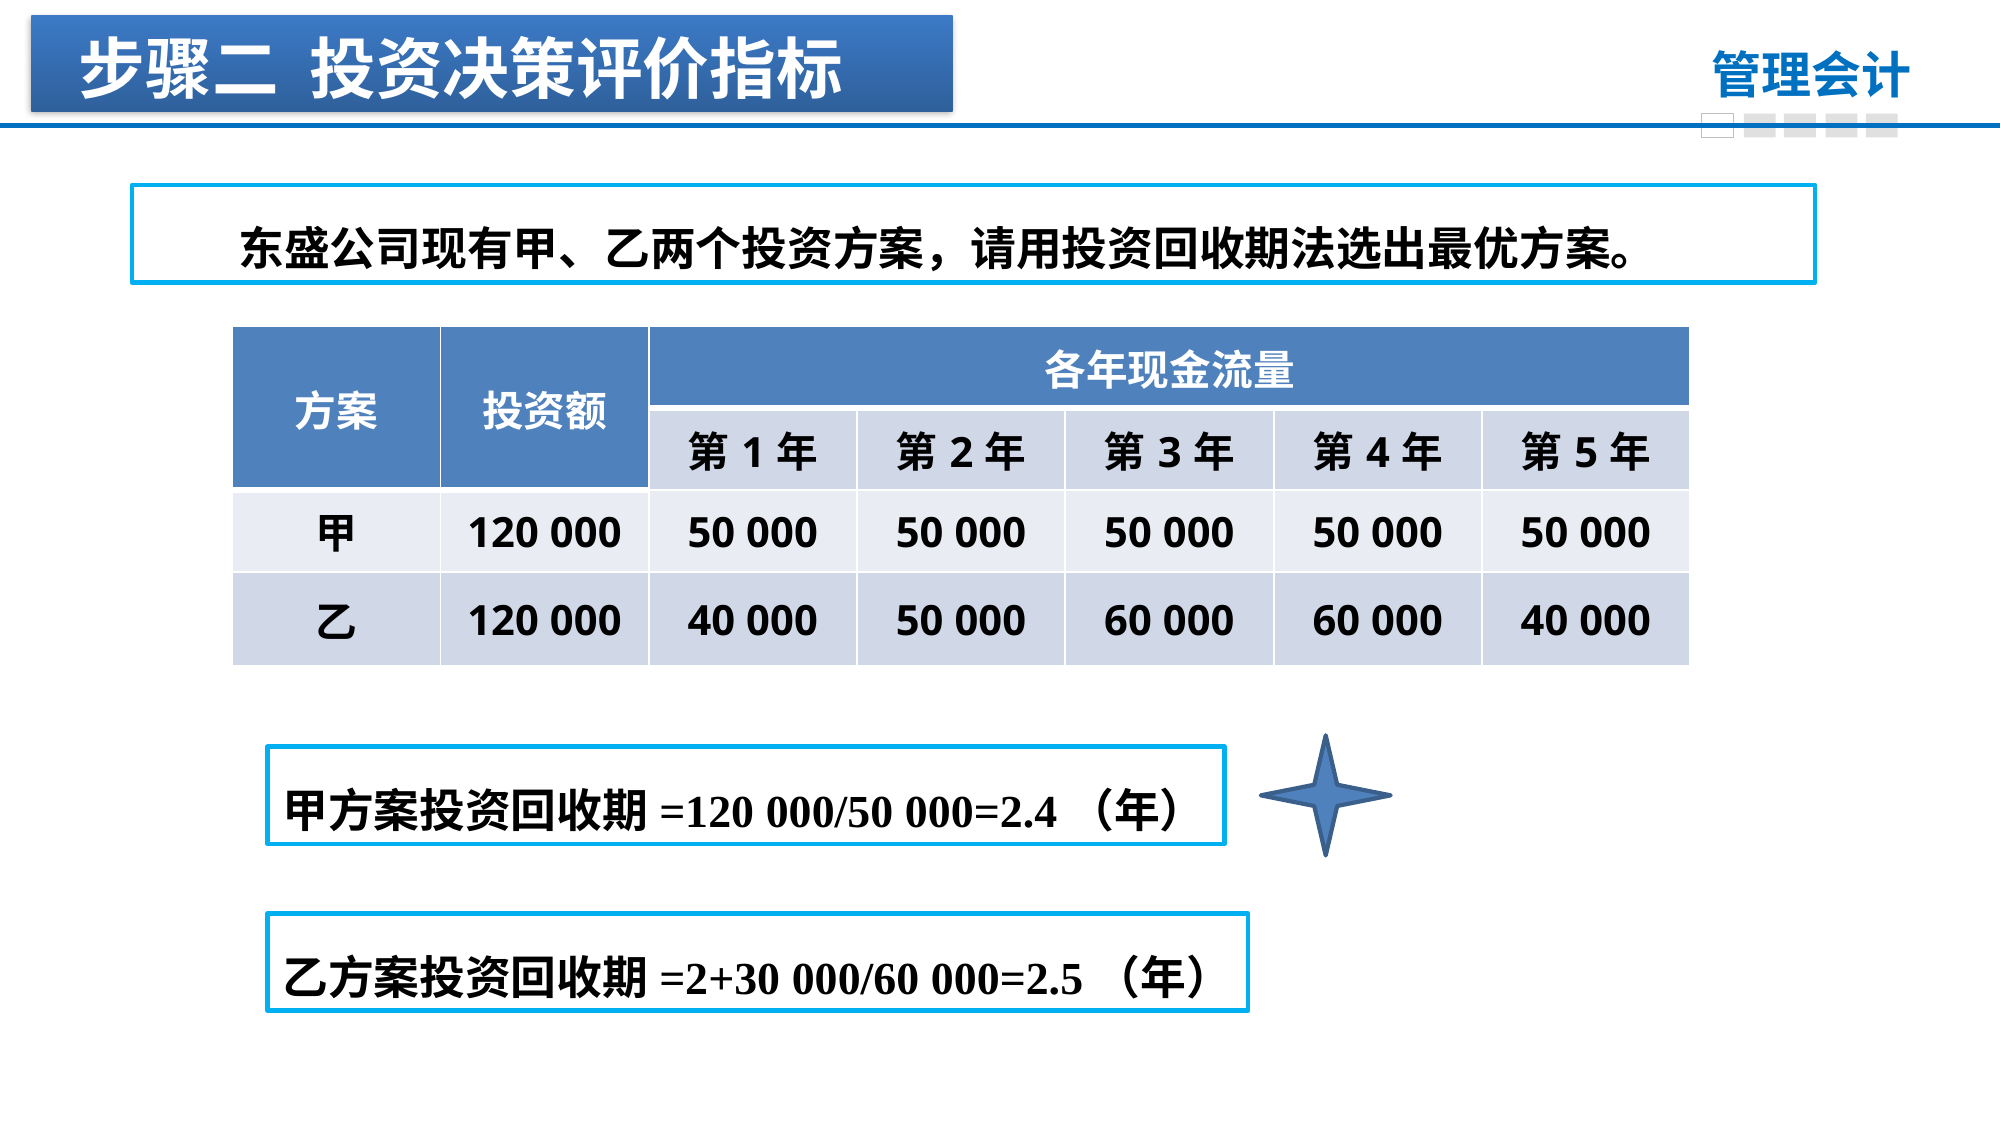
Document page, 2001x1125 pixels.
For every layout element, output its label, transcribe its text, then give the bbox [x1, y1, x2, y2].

table_cell 第5年 [1483, 411, 1689, 489]
table_cell 50 000 [1275, 491, 1481, 571]
table_cell 40 000 [650, 573, 856, 665]
table_cell 120 000 [441, 493, 648, 571]
table_cell 第4年 [1275, 411, 1481, 489]
table_cell 50 000 [858, 573, 1064, 665]
table_header 投资额 [441, 327, 648, 487]
table_cell 50 000 [650, 491, 856, 571]
text_box 东盛公司现有甲、乙两个投资方案，请用投资回收期法选出最优方案。 [130, 183, 1817, 284]
text_box 甲方案投资回收期=120 000/50 000=2.4（年） [265, 745, 1226, 846]
table_cell 60 000 [1066, 573, 1273, 665]
text_box 乙方案投资回收期=2+30 000/60 000=2.5（年） [265, 911, 1250, 1013]
table_cell 40 000 [1483, 573, 1689, 665]
table_cell 120 000 [441, 573, 648, 665]
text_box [31, 14, 953, 117]
table_cell 甲 [233, 493, 440, 571]
table_cell 50 000 [1066, 491, 1273, 571]
table_cell 50 000 [858, 491, 1064, 571]
table_cell 乙 [233, 573, 440, 665]
table_header 方案 [233, 327, 440, 487]
table_header 各年现金流量 [650, 327, 1689, 405]
table_cell 60 000 [1275, 573, 1481, 665]
table_cell 50 000 [1483, 491, 1689, 571]
text_box [1258, 733, 1393, 858]
table_cell 第1年 [650, 411, 856, 489]
table_cell 第2年 [858, 411, 1064, 489]
table_cell 第3年 [1066, 411, 1273, 489]
